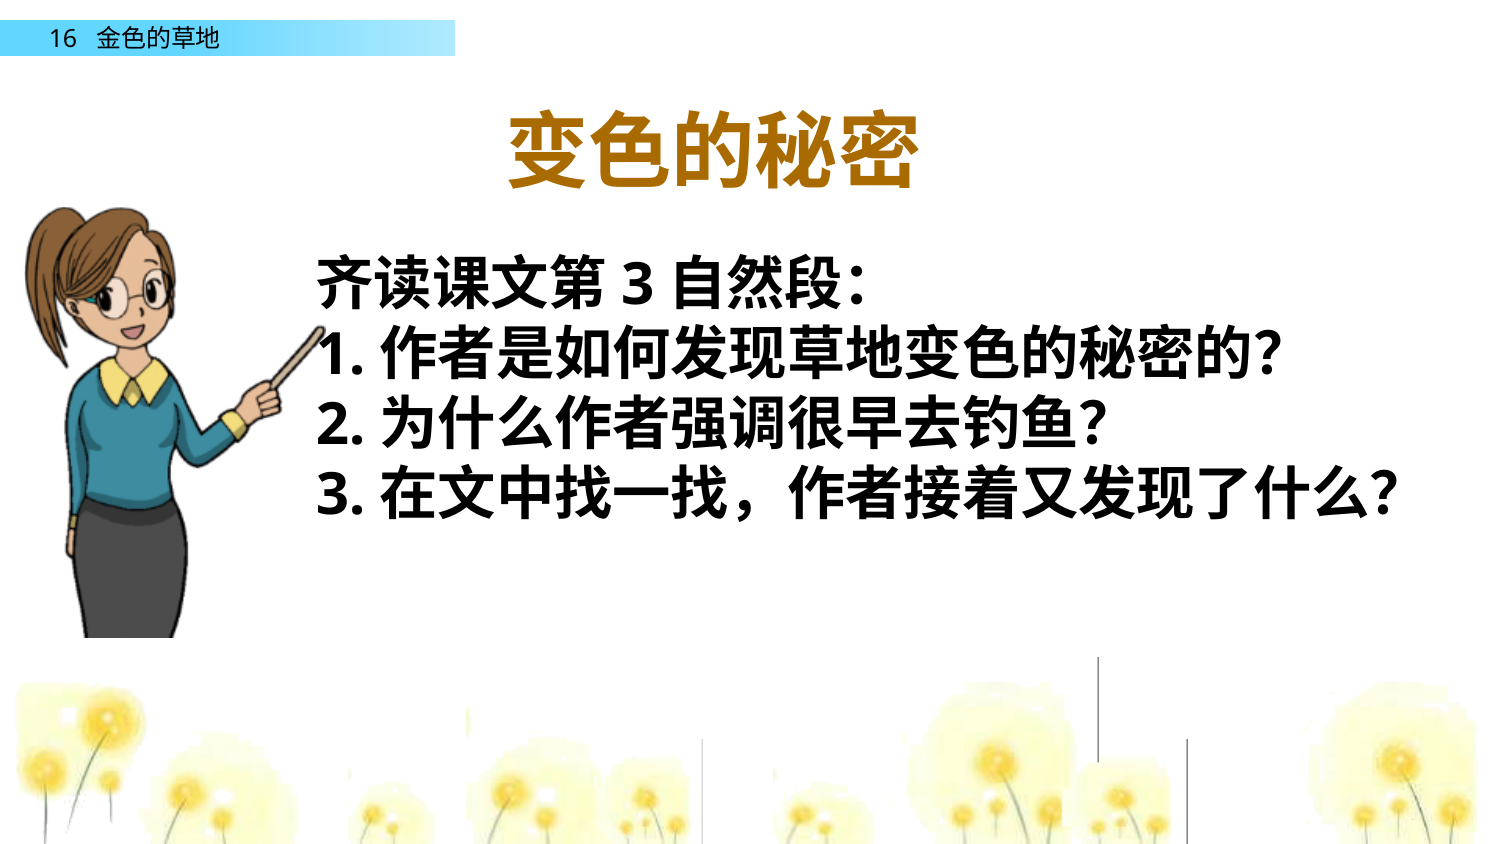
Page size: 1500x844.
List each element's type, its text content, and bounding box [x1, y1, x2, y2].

picture [1222, 657, 1500, 844]
text_box 齐读课文第3自然段： 1.作者是如何发现草地变色的秘密的？ 2.为什么作者强调很早去钓鱼？ 3.在文中找一找，作者接着又发现了什么？ [330, 238, 1412, 534]
picture [24, 206, 326, 638]
text_box 变色的秘密 [490, 90, 1010, 205]
picture [0, 657, 1188, 844]
